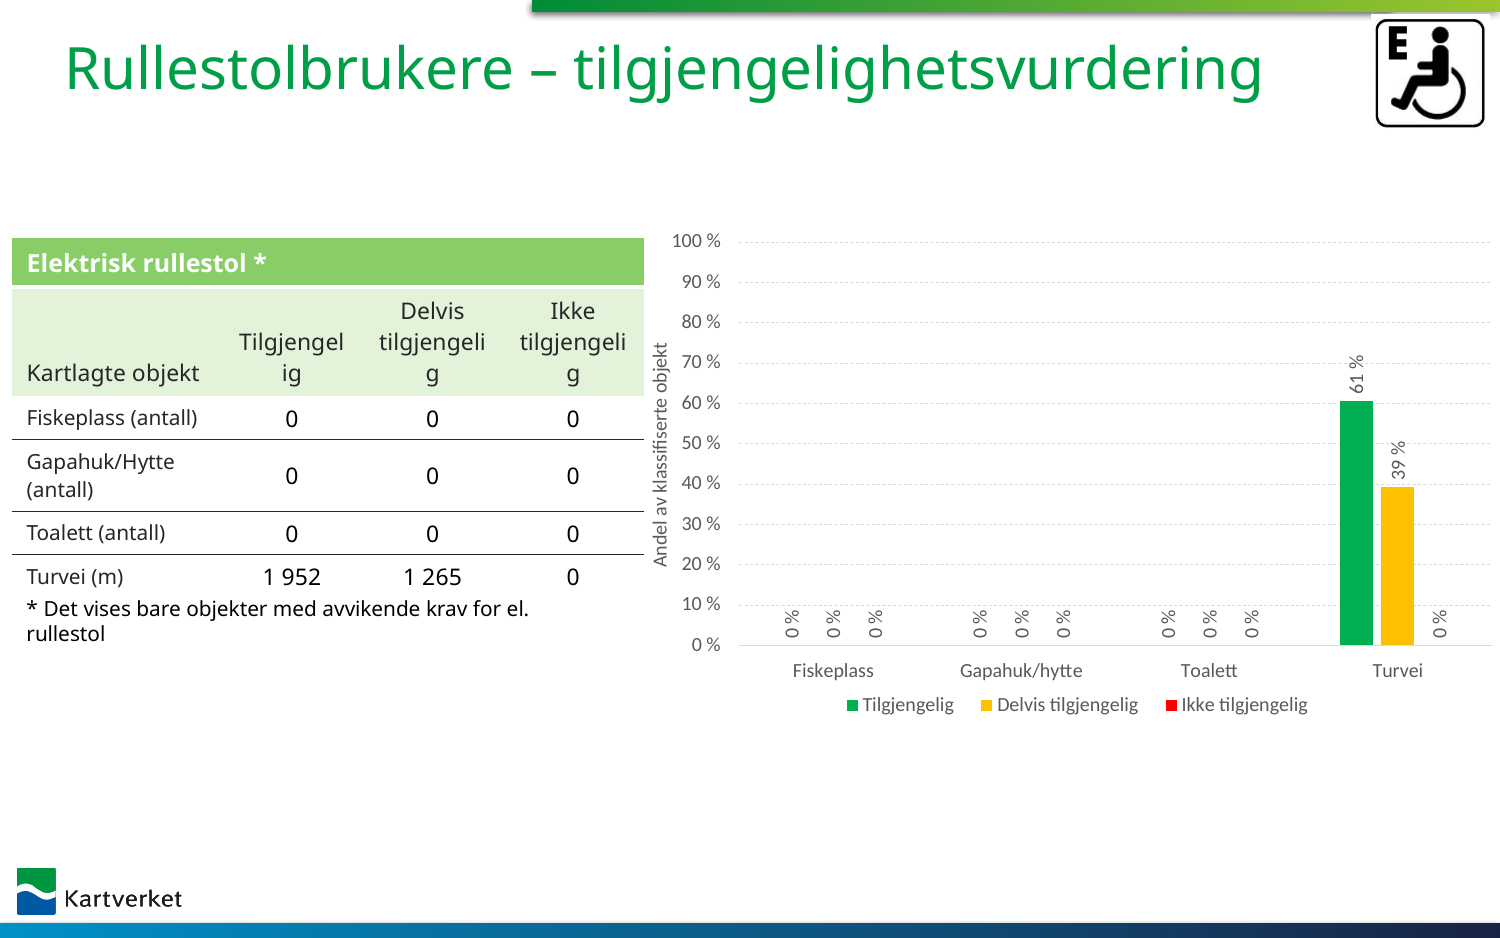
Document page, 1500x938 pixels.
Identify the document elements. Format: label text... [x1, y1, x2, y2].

text_box Rullestolbrukere – tilgjengelighetsvurdering [49, 12, 1372, 109]
table_cell 0 [503, 396, 638, 439]
table_cell Gapahuk/Hytte (antall) [12, 440, 222, 511]
table_cell Turvei (m) [12, 555, 222, 588]
table_cell 0 [503, 555, 638, 598]
table_cell 0 [362, 396, 503, 439]
table_cell Toalett (antall) [12, 512, 222, 554]
table_cell 0 [362, 512, 503, 554]
table_cell 0 [222, 512, 362, 554]
table_cell Kartlagte objekt [12, 289, 222, 396]
table_cell 0 [222, 440, 362, 511]
table_cell 0 [503, 512, 638, 554]
table_cell 0 [503, 440, 638, 511]
text_box * Det vises bare objekter med avvikende krav for el. rullestol [11, 588, 597, 653]
table_cell Fiskeplass (antall) [12, 396, 222, 439]
table_header Elektrisk rullestol * [12, 238, 638, 285]
table_cell Delvis tilgjengelig [362, 289, 503, 396]
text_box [1371, 13, 1491, 133]
table_cell 0 [362, 440, 503, 511]
picture [643, 218, 1500, 728]
table_cell Ikke tilgjengelig [503, 289, 638, 396]
table_cell 1 265 [362, 555, 503, 588]
table_cell Tilgjengelig [222, 289, 362, 396]
table_cell 0 [222, 396, 362, 439]
table_cell 1 952 [222, 555, 362, 588]
